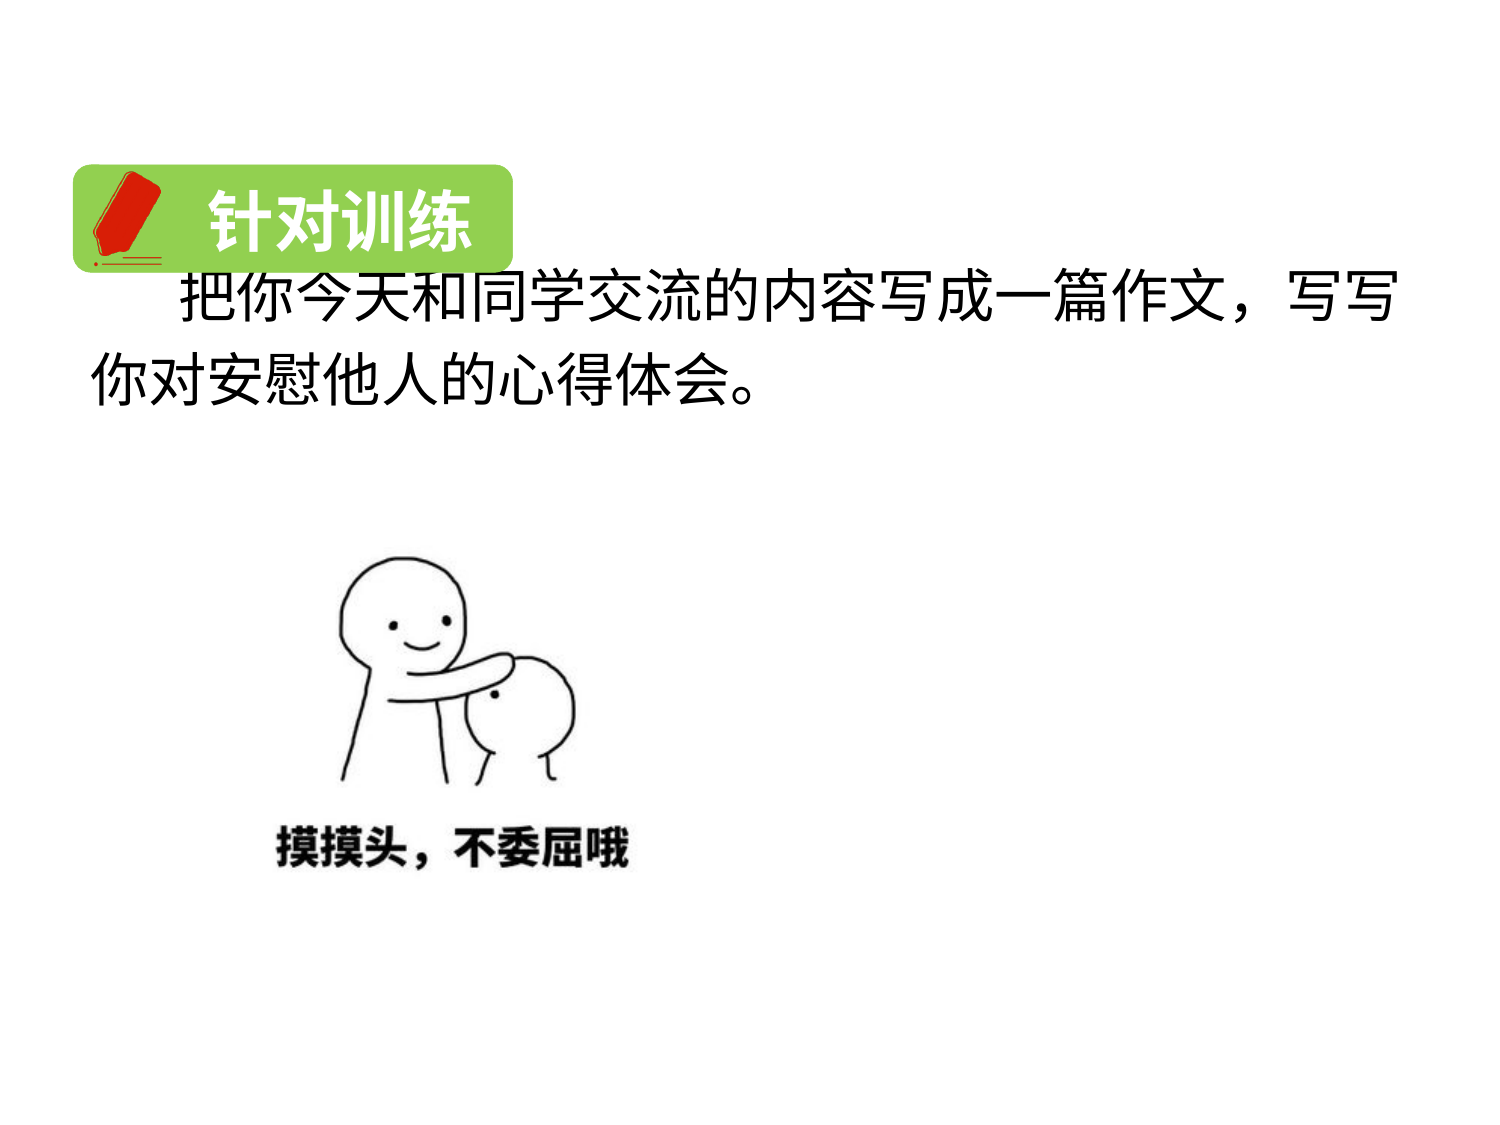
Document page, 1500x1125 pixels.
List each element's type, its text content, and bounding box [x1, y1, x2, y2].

text_box [87, 163, 514, 274]
picture [226, 540, 692, 889]
picture [73, 164, 181, 273]
list 把你今天和同学交流的内容写成一篇作文，写写你对安慰他人的心得体会。 [75, 128, 1425, 872]
text_box 针对训练 [192, 172, 508, 267]
